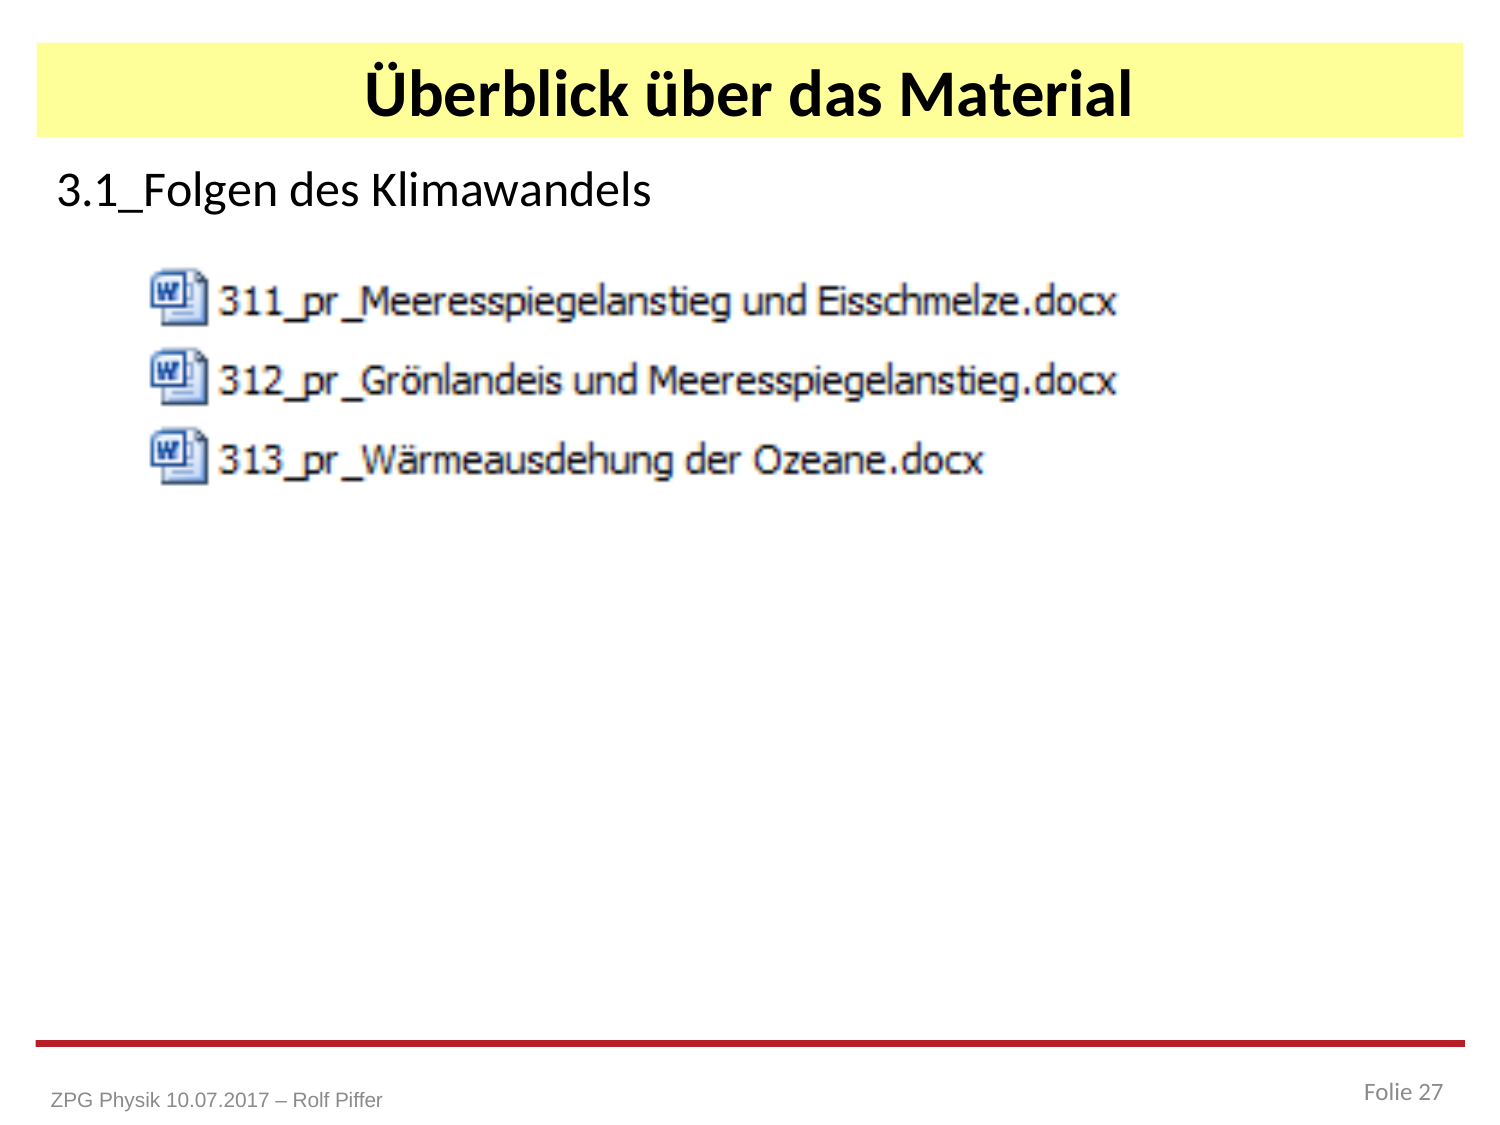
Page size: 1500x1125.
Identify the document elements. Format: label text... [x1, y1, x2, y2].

footer ZPG Physik 10.07.2017 – Rolf Piffer [35, 1069, 768, 1125]
title Überblick über das Material [41, 42, 1459, 149]
text_box 3.1_Folgen des Klimawandels [41, 148, 1412, 224]
picture [105, 255, 1365, 504]
slide_number Folie 27 [1108, 1060, 1459, 1121]
